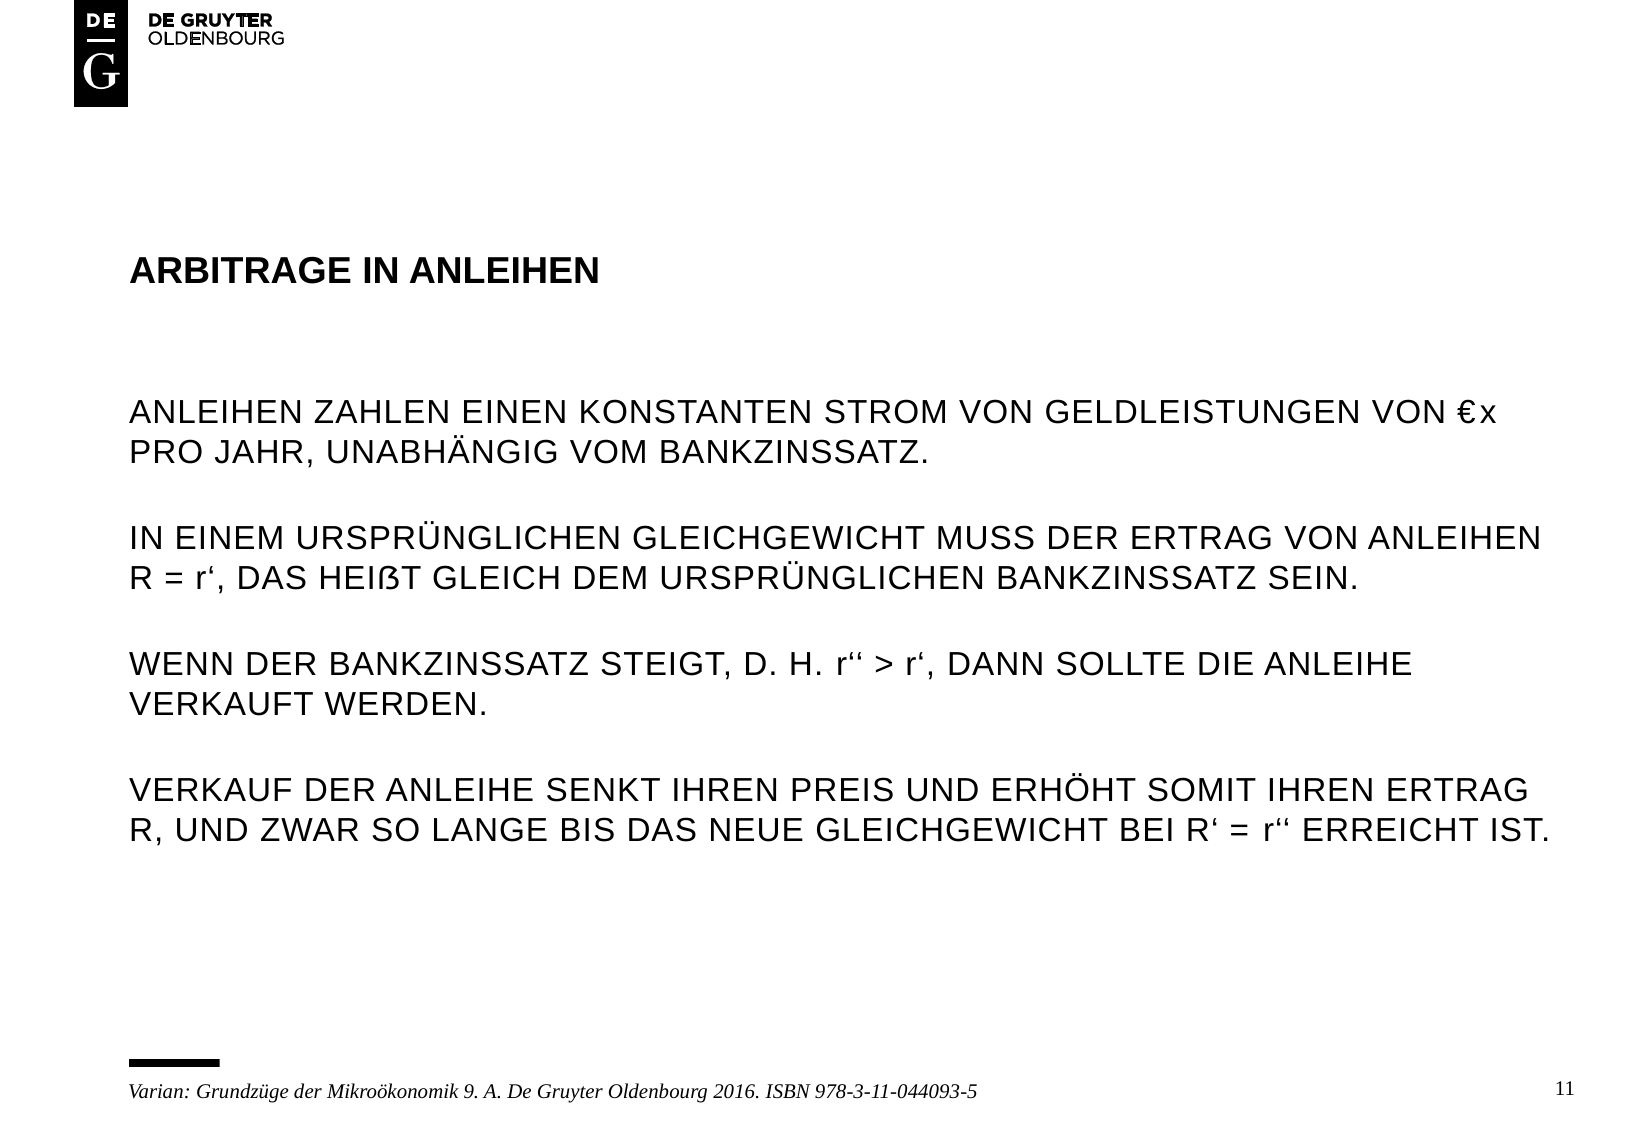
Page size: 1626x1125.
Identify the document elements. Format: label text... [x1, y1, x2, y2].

title ARBITRAGE IN ANLEIHEN [129, 245, 1556, 328]
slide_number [128, 1077, 1539, 1108]
list ANLEIHEN ZAHLEN EINEN KONSTANTEN STROM VON GELDLEISTUNGEN VON €x PRO JAHR, UNABHÄNGIG VOM BANKZINSSATZ. In EINEM URSPRÜNGLICHEN GLEICHGEWICHT MUSS DER ERTRAG VON ANLEIHEN R = r‘, DAS HEIßT GLEICH DEM URSPRÜNGLICHEN Bankzinssatz sein. Wenn der bankzinssatz steigt, d. h. r‘‘ > r‘, dann sollte die anleihe verkauft werden. Verkauf der anleihe senkt ihren preis und erhöht somit ihren ertrag R, und zwar so lange bis das neue gleichgewicht bei r‘ = r‘‘ erreicht ist. [129, 355, 1556, 963]
slide_number 11 [1554, 1074, 1614, 1104]
